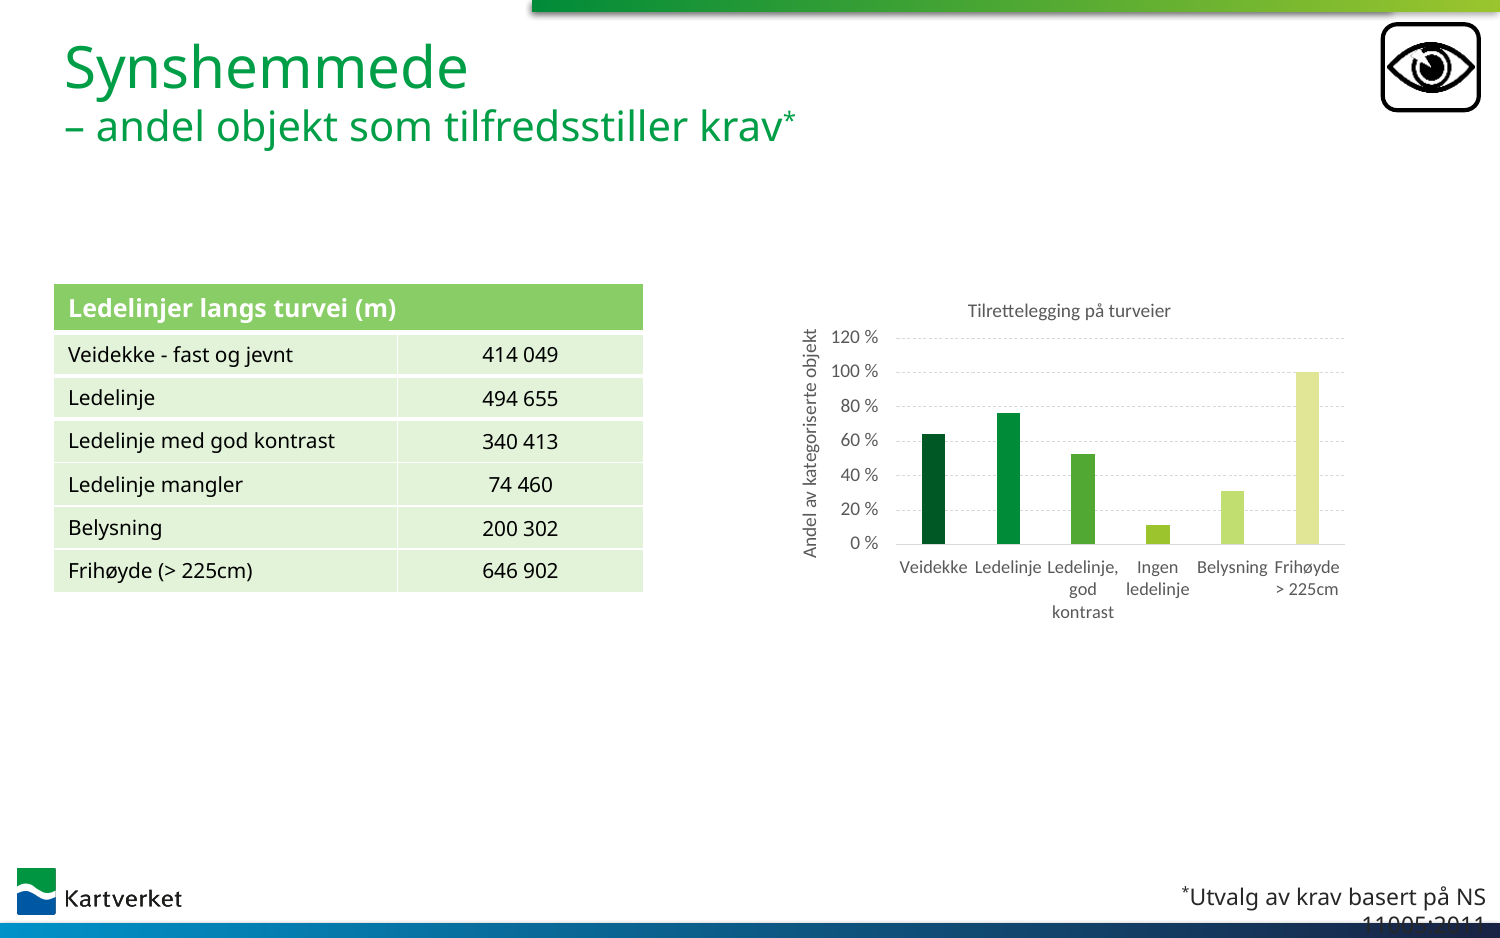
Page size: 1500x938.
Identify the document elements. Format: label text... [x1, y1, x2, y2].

text_box Synshemmede – andel objekt som tilfredsstiller krav* [49, 24, 1431, 158]
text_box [1382, 24, 1480, 111]
table_cell Ledelinje [54, 378, 397, 417]
text_box *Utvalg av krav basert på NS 11005:2011 [1068, 873, 1500, 938]
table_cell Frihøyde (> 225cm) [54, 550, 397, 592]
table_cell 74 460 [398, 463, 643, 505]
table_cell 414 049 [398, 335, 643, 374]
table_cell 494 655 [398, 378, 643, 417]
table_cell Veidekke - fast og jevnt [54, 335, 397, 374]
table_cell Belysning [54, 507, 397, 548]
table_header Ledelinjer langs turvei (m) [54, 284, 643, 330]
table_cell Ledelinje med god kontrast [54, 421, 397, 462]
table_cell 646 902 [398, 550, 643, 592]
table_cell 200 302 [398, 507, 643, 548]
picture [791, 291, 1348, 630]
table_cell Ledelinje mangler [54, 463, 397, 505]
table_cell 340 413 [398, 421, 643, 462]
